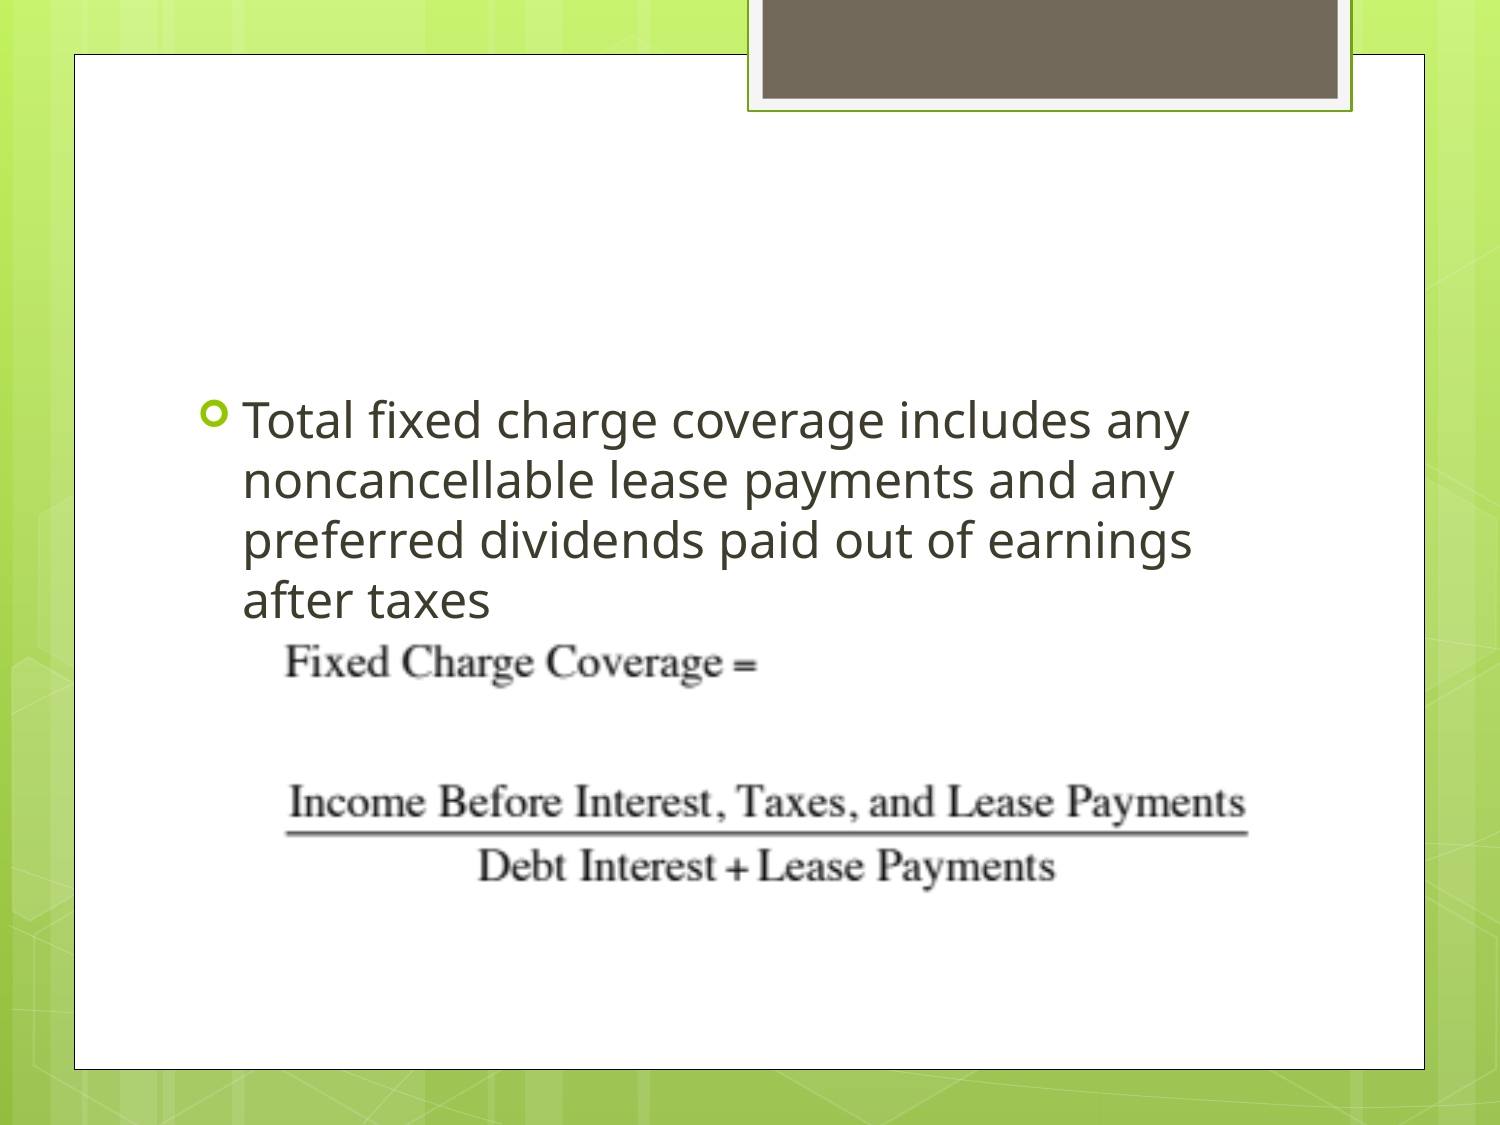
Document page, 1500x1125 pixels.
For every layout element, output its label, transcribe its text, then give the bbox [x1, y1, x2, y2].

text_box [279, 634, 1253, 970]
list Total fixed charge coverage includes any noncancellable lease payments and any preferred dividends paid out of earnings after taxes [171, 381, 1283, 957]
